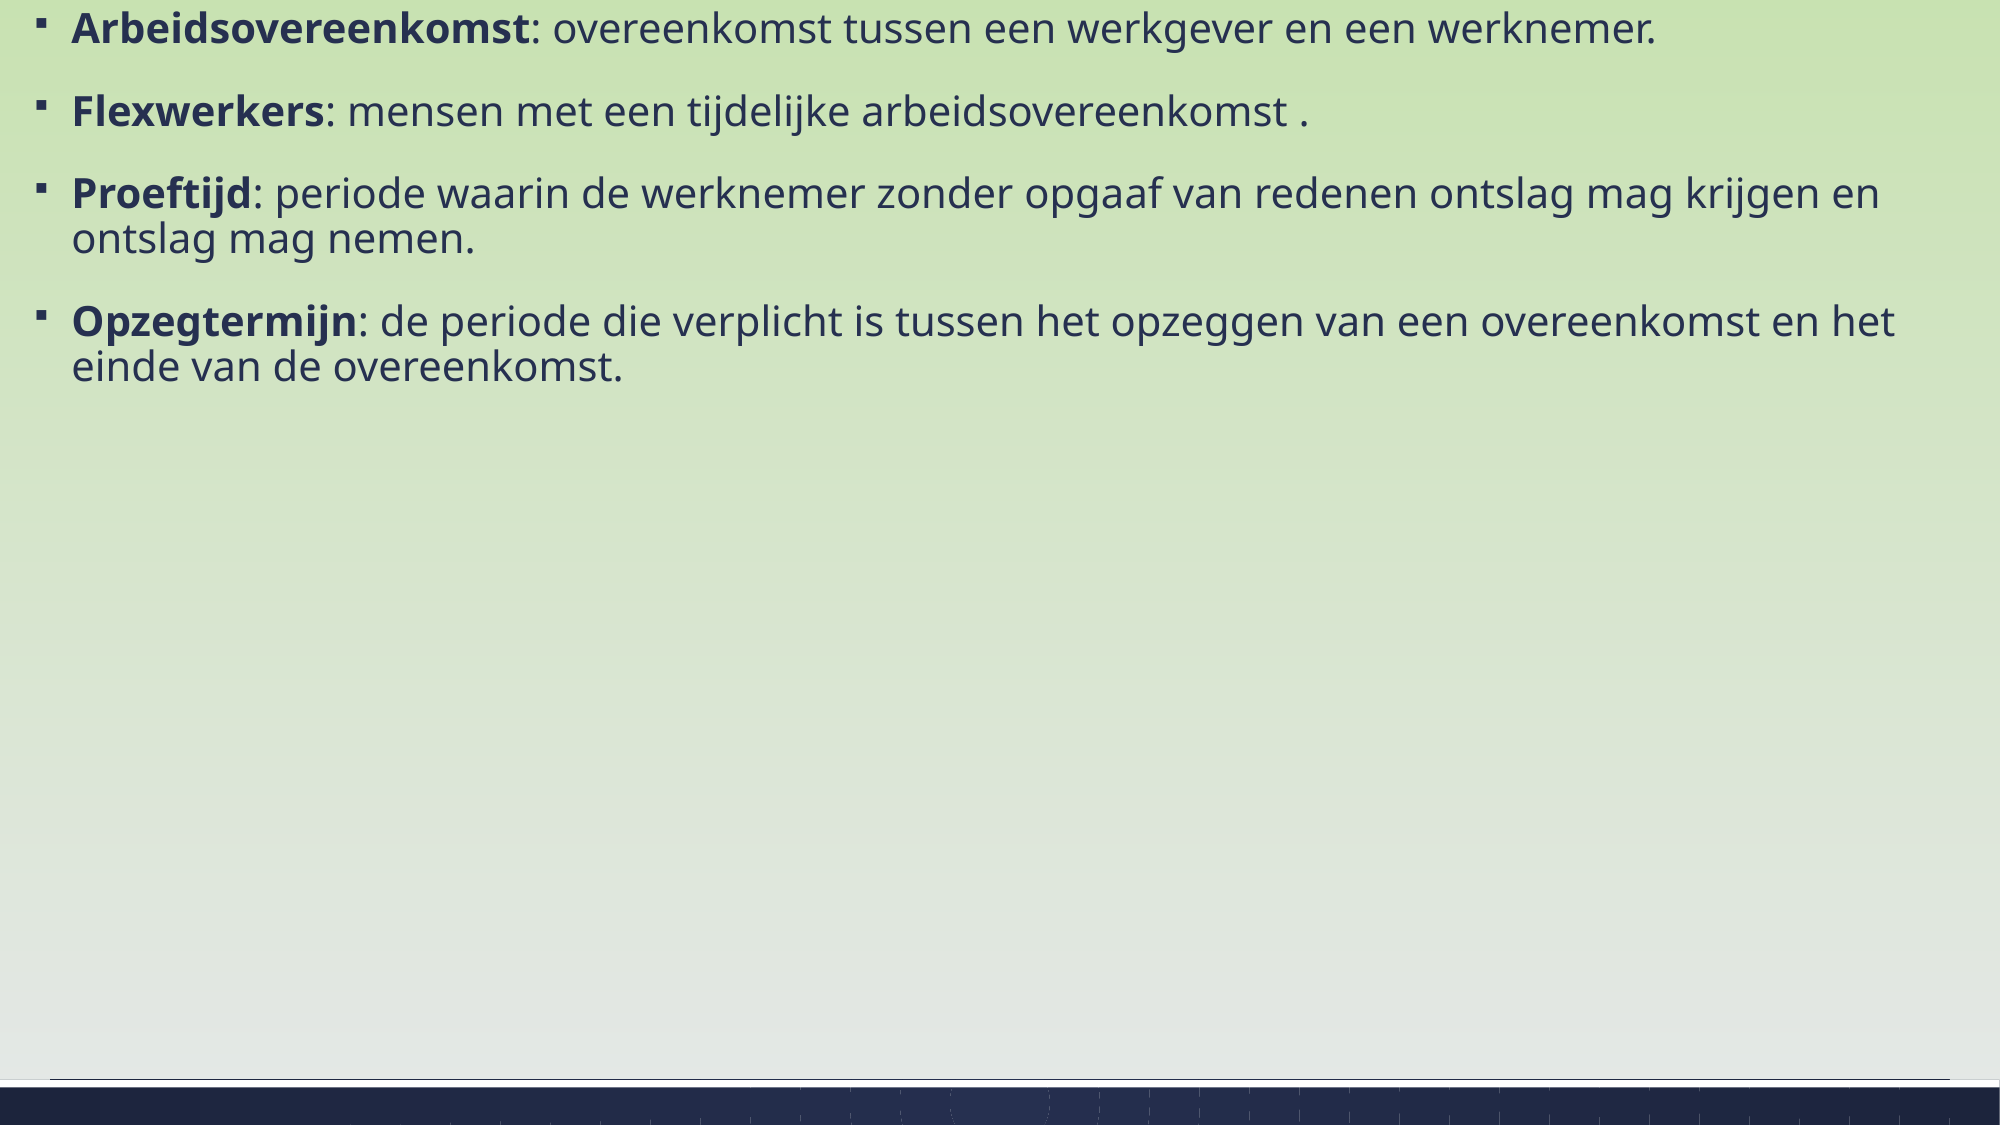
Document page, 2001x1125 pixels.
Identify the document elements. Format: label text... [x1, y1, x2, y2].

list Arbeidsovereenkomst: overeenkomst tussen een werkgever en een werknemer. Flexwerkers: mensen met een tijdelijke arbeidsovereenkomst . Proeftijd: periode waarin de werknemer zonder opgaaf van redenen ontslag mag krijgen en ontslag mag nemen. Opzegtermijn: de periode die verplicht is tussen het opzeggen van een overeenkomst en het einde van de overeenkomst. [11, 0, 2000, 1073]
